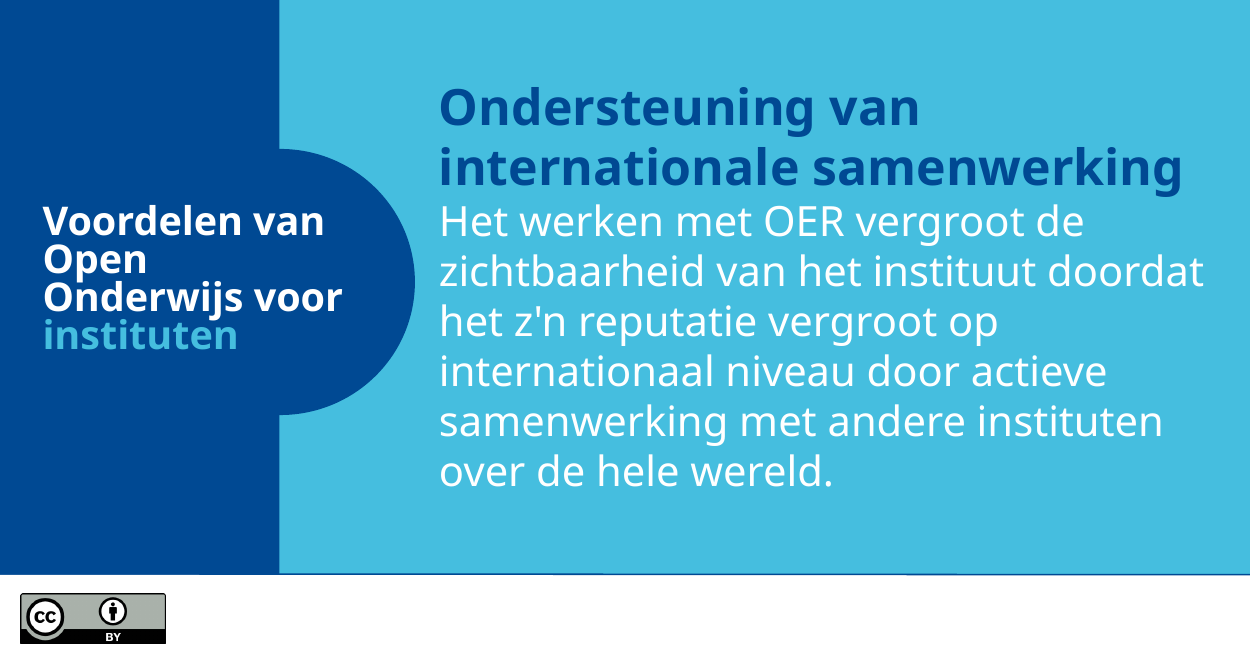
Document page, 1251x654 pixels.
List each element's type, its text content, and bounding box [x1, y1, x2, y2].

text_box Ondersteuning van internationale samenwerking Het werken met OER vergroot de zichtbaarheid van het instituut doordat het z'n reputatie vergroot op internationaal niveau door actieve samenwerking met andere instituten over de hele wereld. [423, 60, 1234, 511]
text_box Voordelen van Open Onderwijs voor instituten [27, 190, 382, 372]
text_box [0, 0, 280, 573]
text_box [0, 582, 1250, 654]
text_box [181, 372, 380, 416]
text_box [382, 194, 415, 370]
picture [20, 592, 166, 645]
text_box [183, 148, 378, 190]
